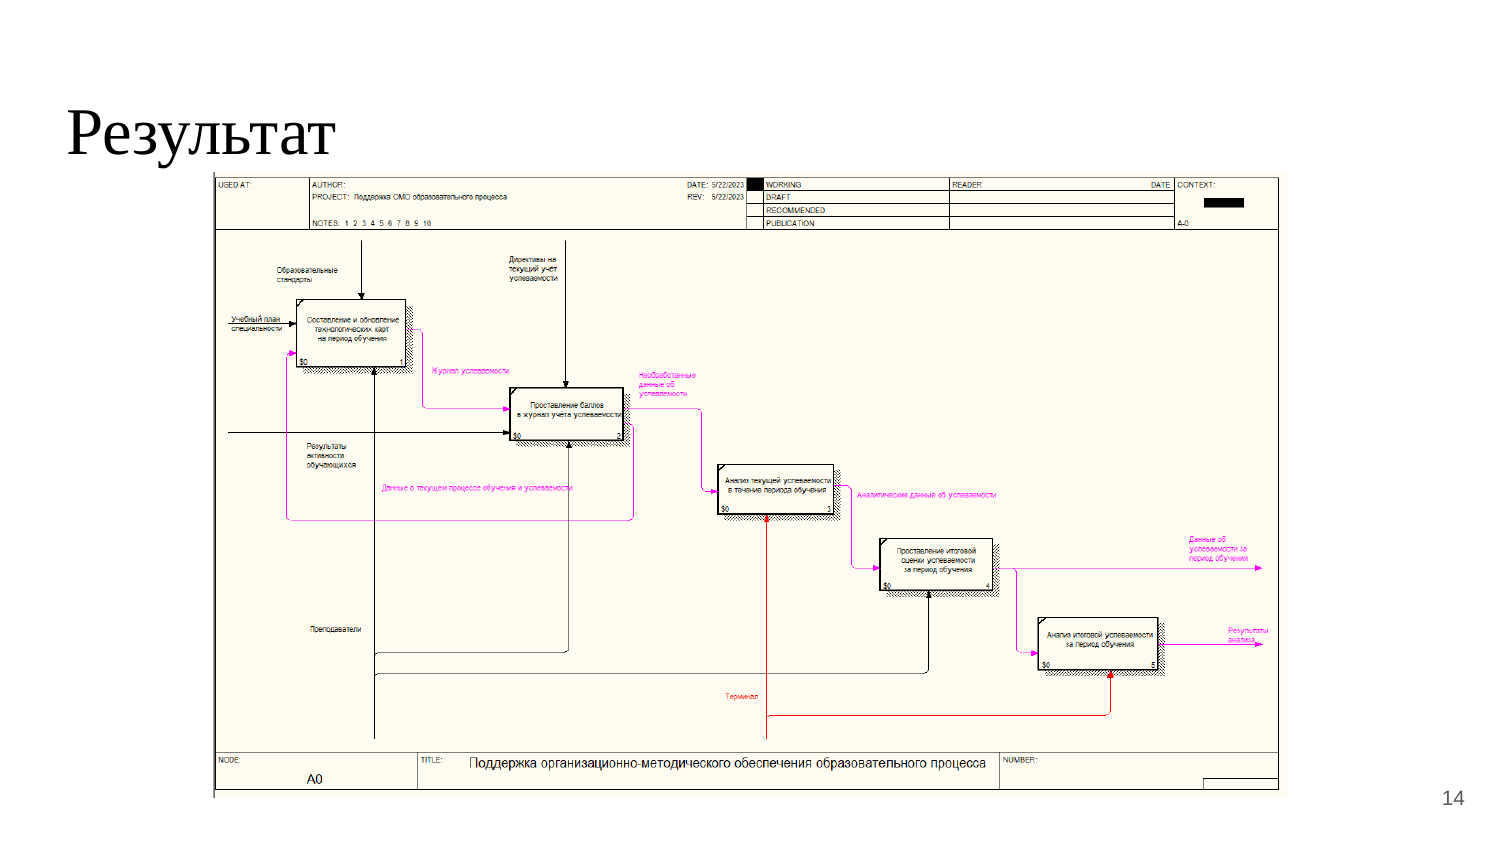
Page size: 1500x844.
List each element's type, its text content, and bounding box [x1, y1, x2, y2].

title Результат [51, 72, 1449, 167]
picture [213, 172, 1287, 798]
slide_number 14 [1389, 764, 1480, 830]
